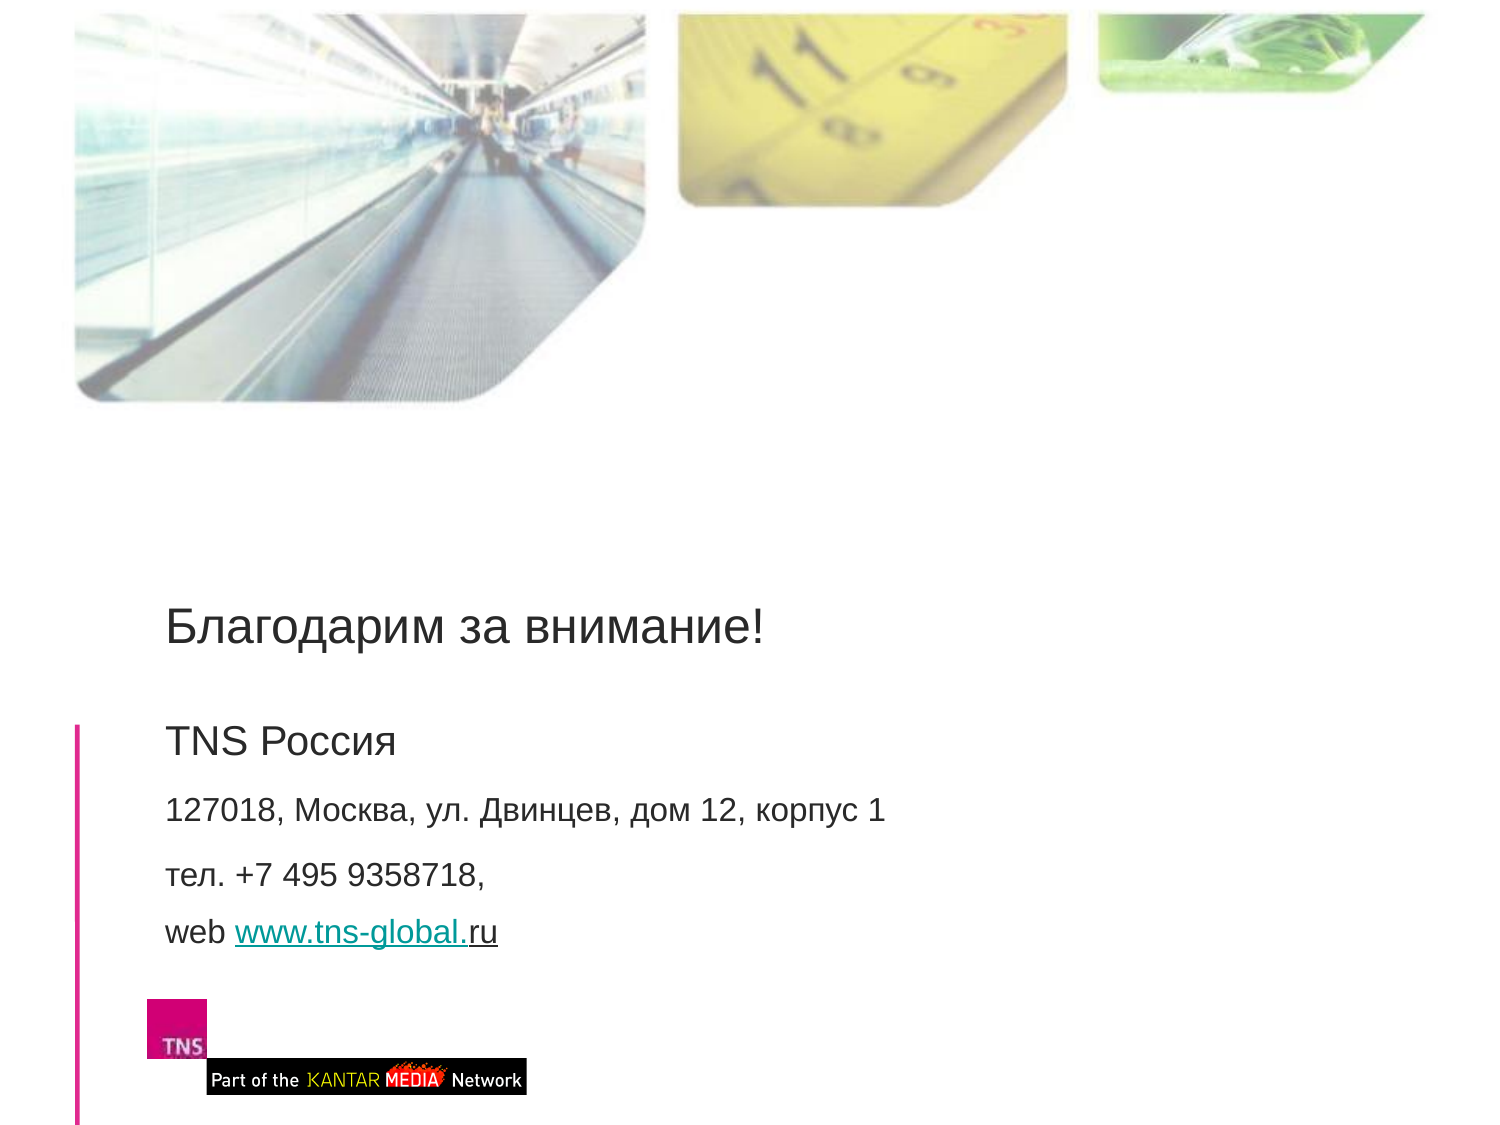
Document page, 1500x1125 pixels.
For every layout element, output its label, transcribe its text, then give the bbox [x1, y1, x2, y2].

picture [0, 0, 1500, 1095]
title Благодарим за внимание! TNS Россия 127018, Москва, ул. Двинцев, дом 12, корпус 1 тел. +7 495 9358718, web www.tns-global.ru [149, 585, 1426, 828]
